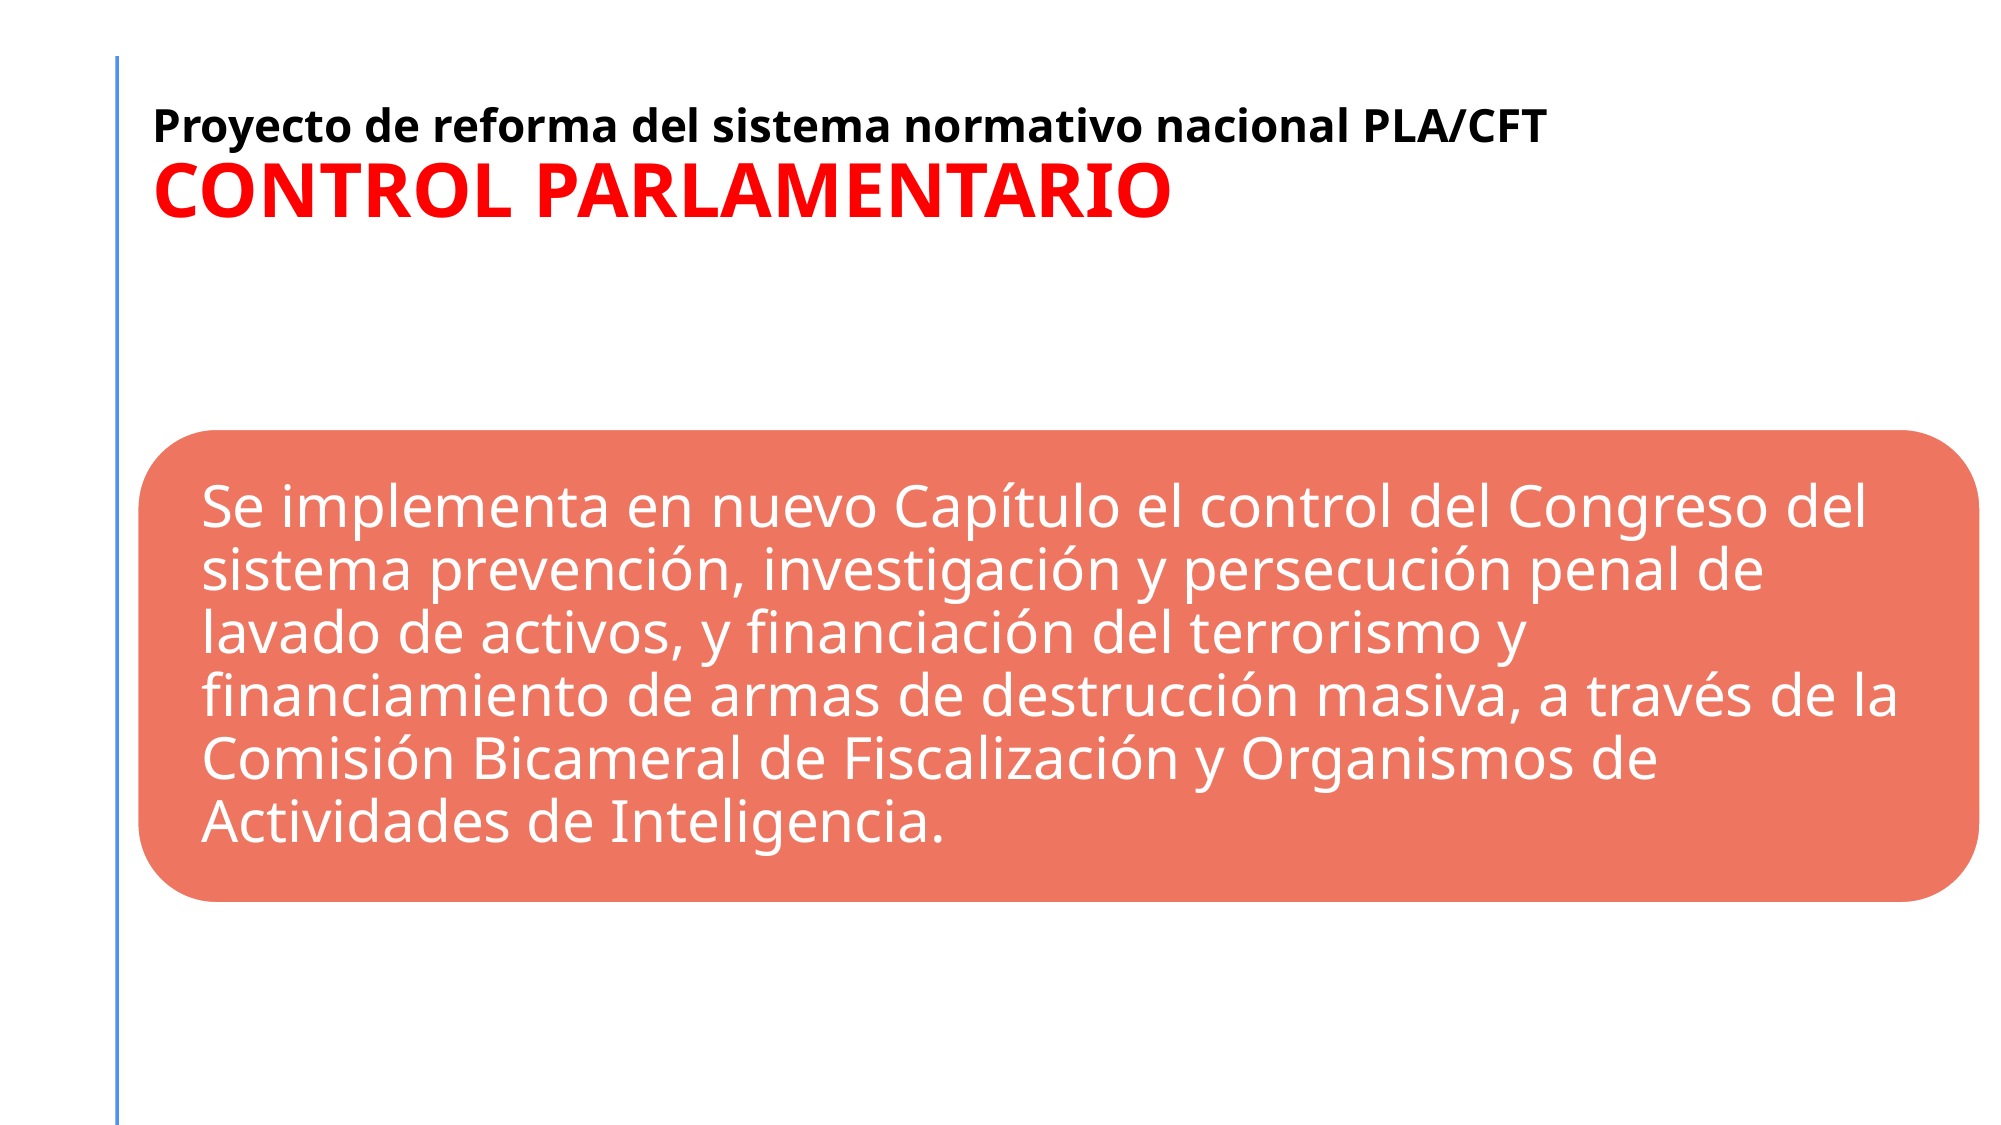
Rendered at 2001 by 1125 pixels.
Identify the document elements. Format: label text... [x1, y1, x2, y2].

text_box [137, 235, 1981, 1097]
title Proyecto de reforma del sistema normativo nacional PLA/CFT CONTROL PARLAMENTARIO [137, 59, 1863, 235]
